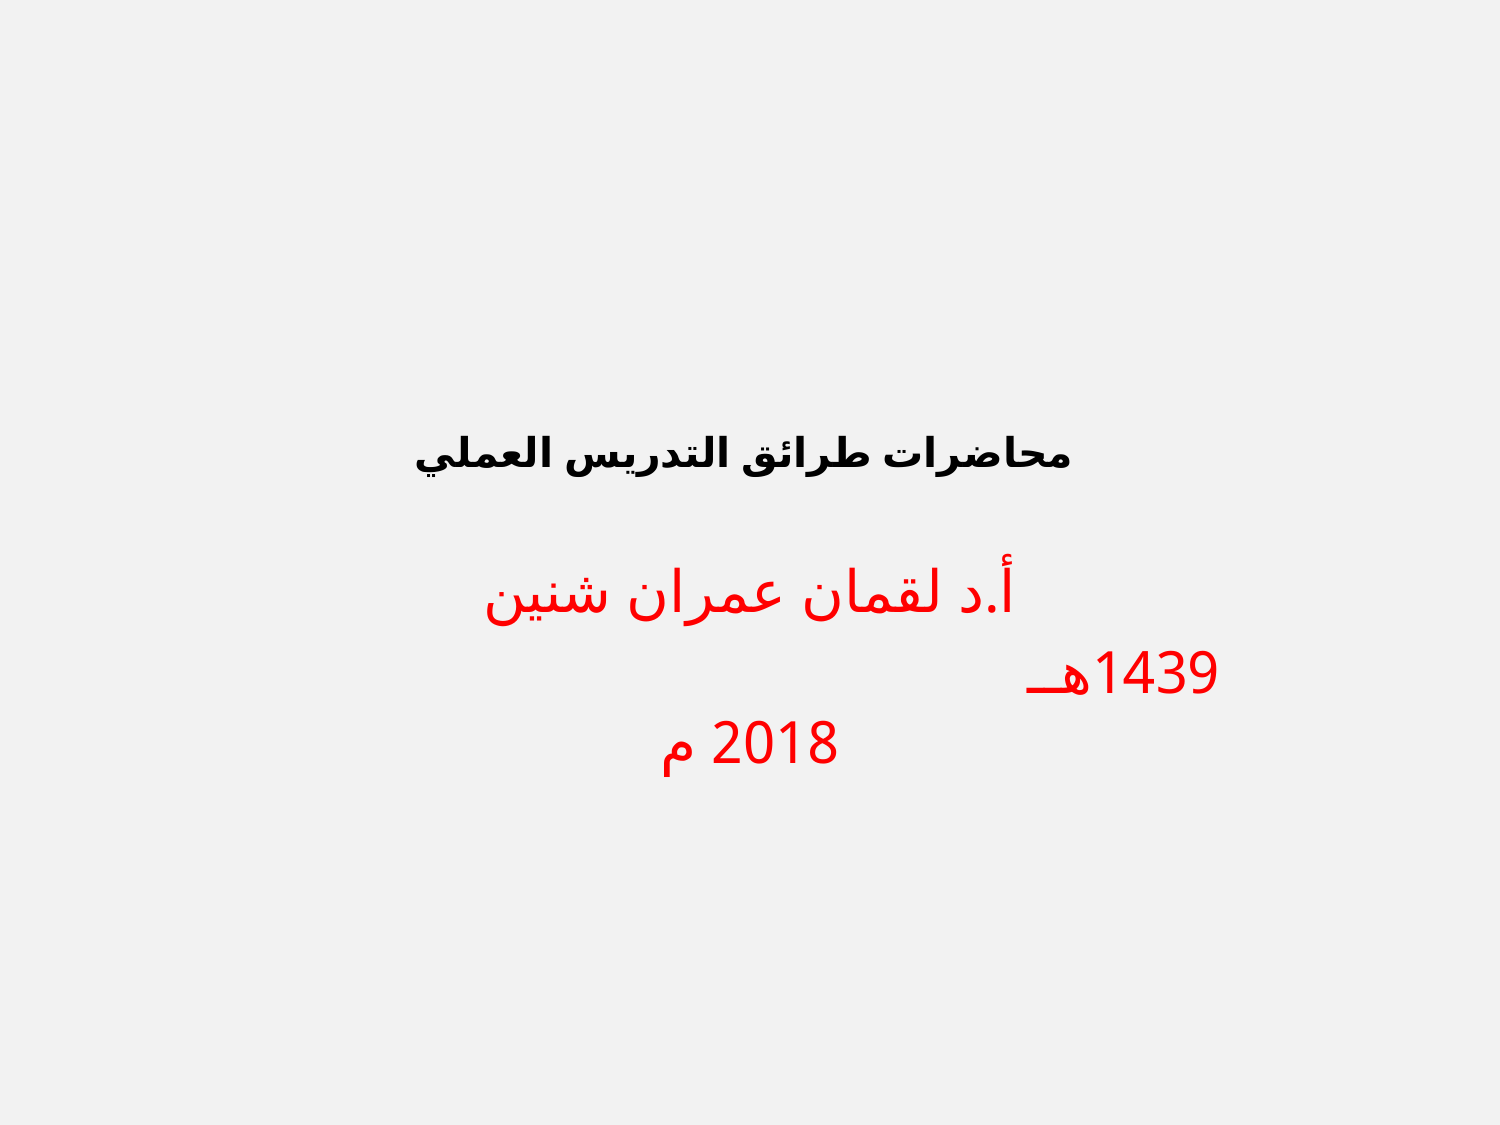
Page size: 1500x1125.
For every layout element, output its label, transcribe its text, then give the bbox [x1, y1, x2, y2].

title محاضرات طرائق التدريس العملي [69, 224, 1420, 525]
subtitle أ.د لقمان عمران شنين 1439هــ 2018 م [225, 546, 1275, 834]
